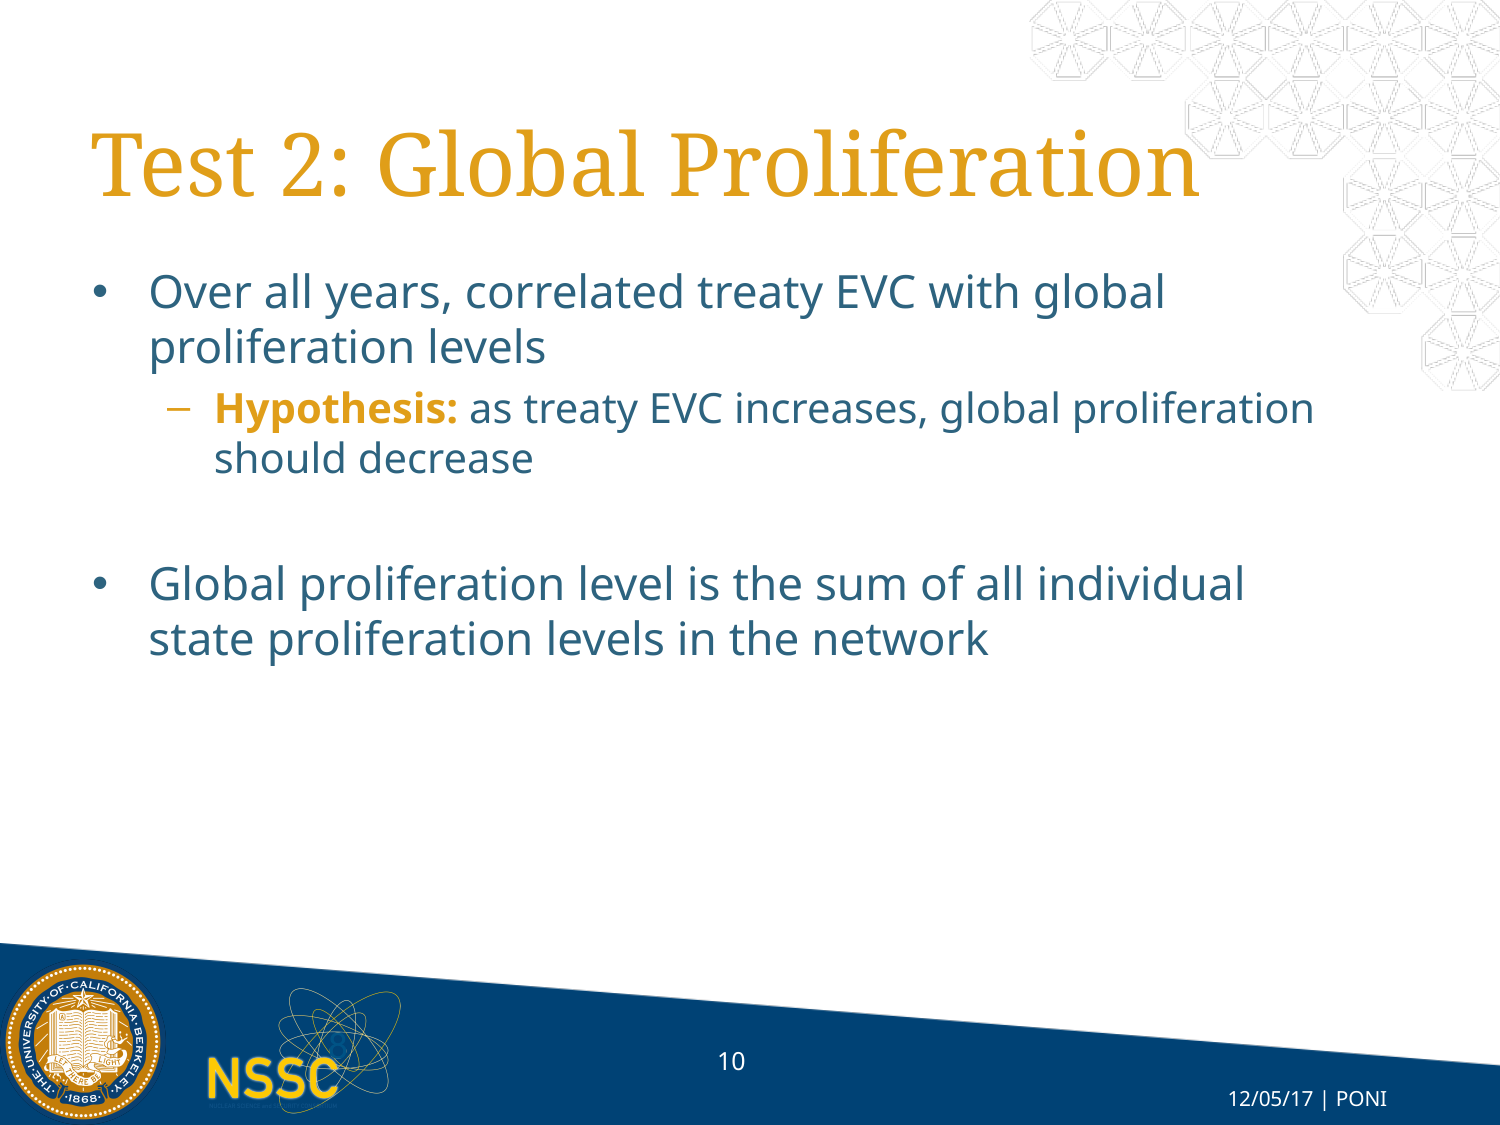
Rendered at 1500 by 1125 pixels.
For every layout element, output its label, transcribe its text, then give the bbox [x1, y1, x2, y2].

picture [198, 987, 407, 1123]
list Over all years, correlated treaty EVC with global proliferation levels Hypothesis: as treaty EVC increases, global proliferation should decrease Global proliferation level is the sum of all individual state proliferation levels in the network [77, 255, 1347, 925]
picture [0, 959, 166, 1125]
title Test 2: Global Proliferation [75, 66, 1349, 256]
